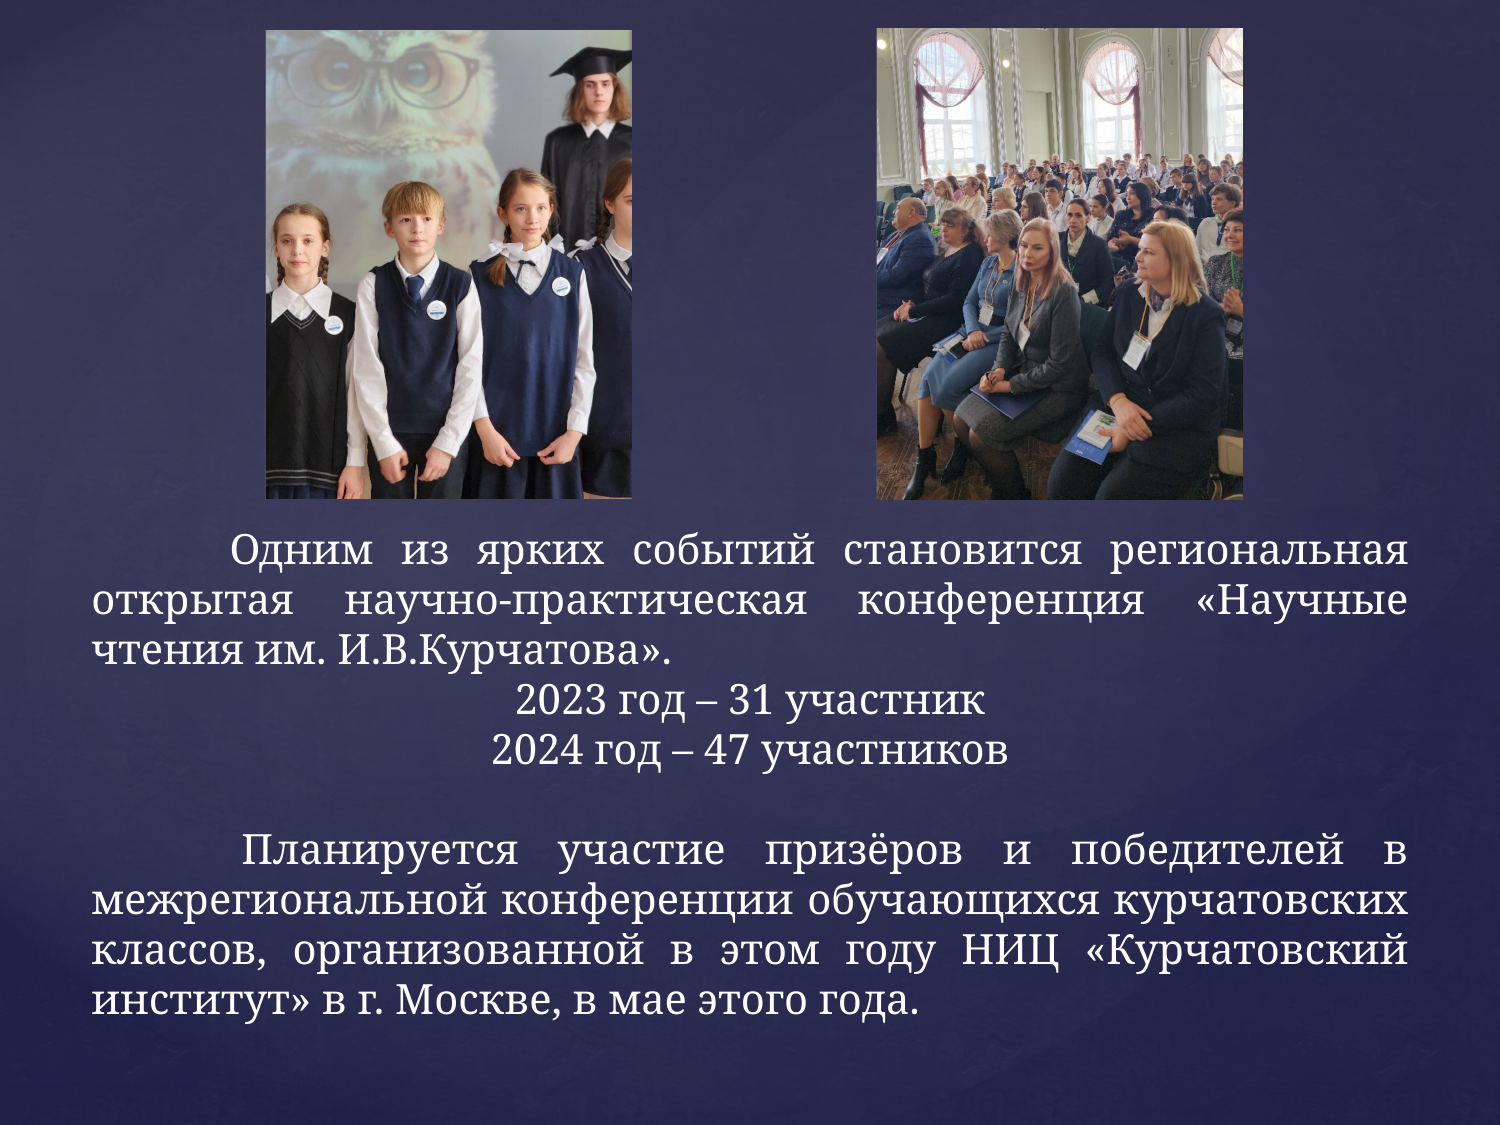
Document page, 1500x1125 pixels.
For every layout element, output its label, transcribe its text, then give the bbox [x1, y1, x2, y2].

text_box Одним из ярких событий становится региональная открытая научно-практическая конференция «Научные чтения им. И.В.Курчатова». 2023 год – 31 участник 2024 год – 47 участников Планируется участие призёров и победителей в межрегиональной конференции обучающихся курчатовских классов, организованной в этом году НИЦ «Курчатовский институт» в г. Москве, в мае этого года. [76, 515, 1424, 1031]
picture [823, 28, 1296, 499]
picture [214, 30, 684, 498]
